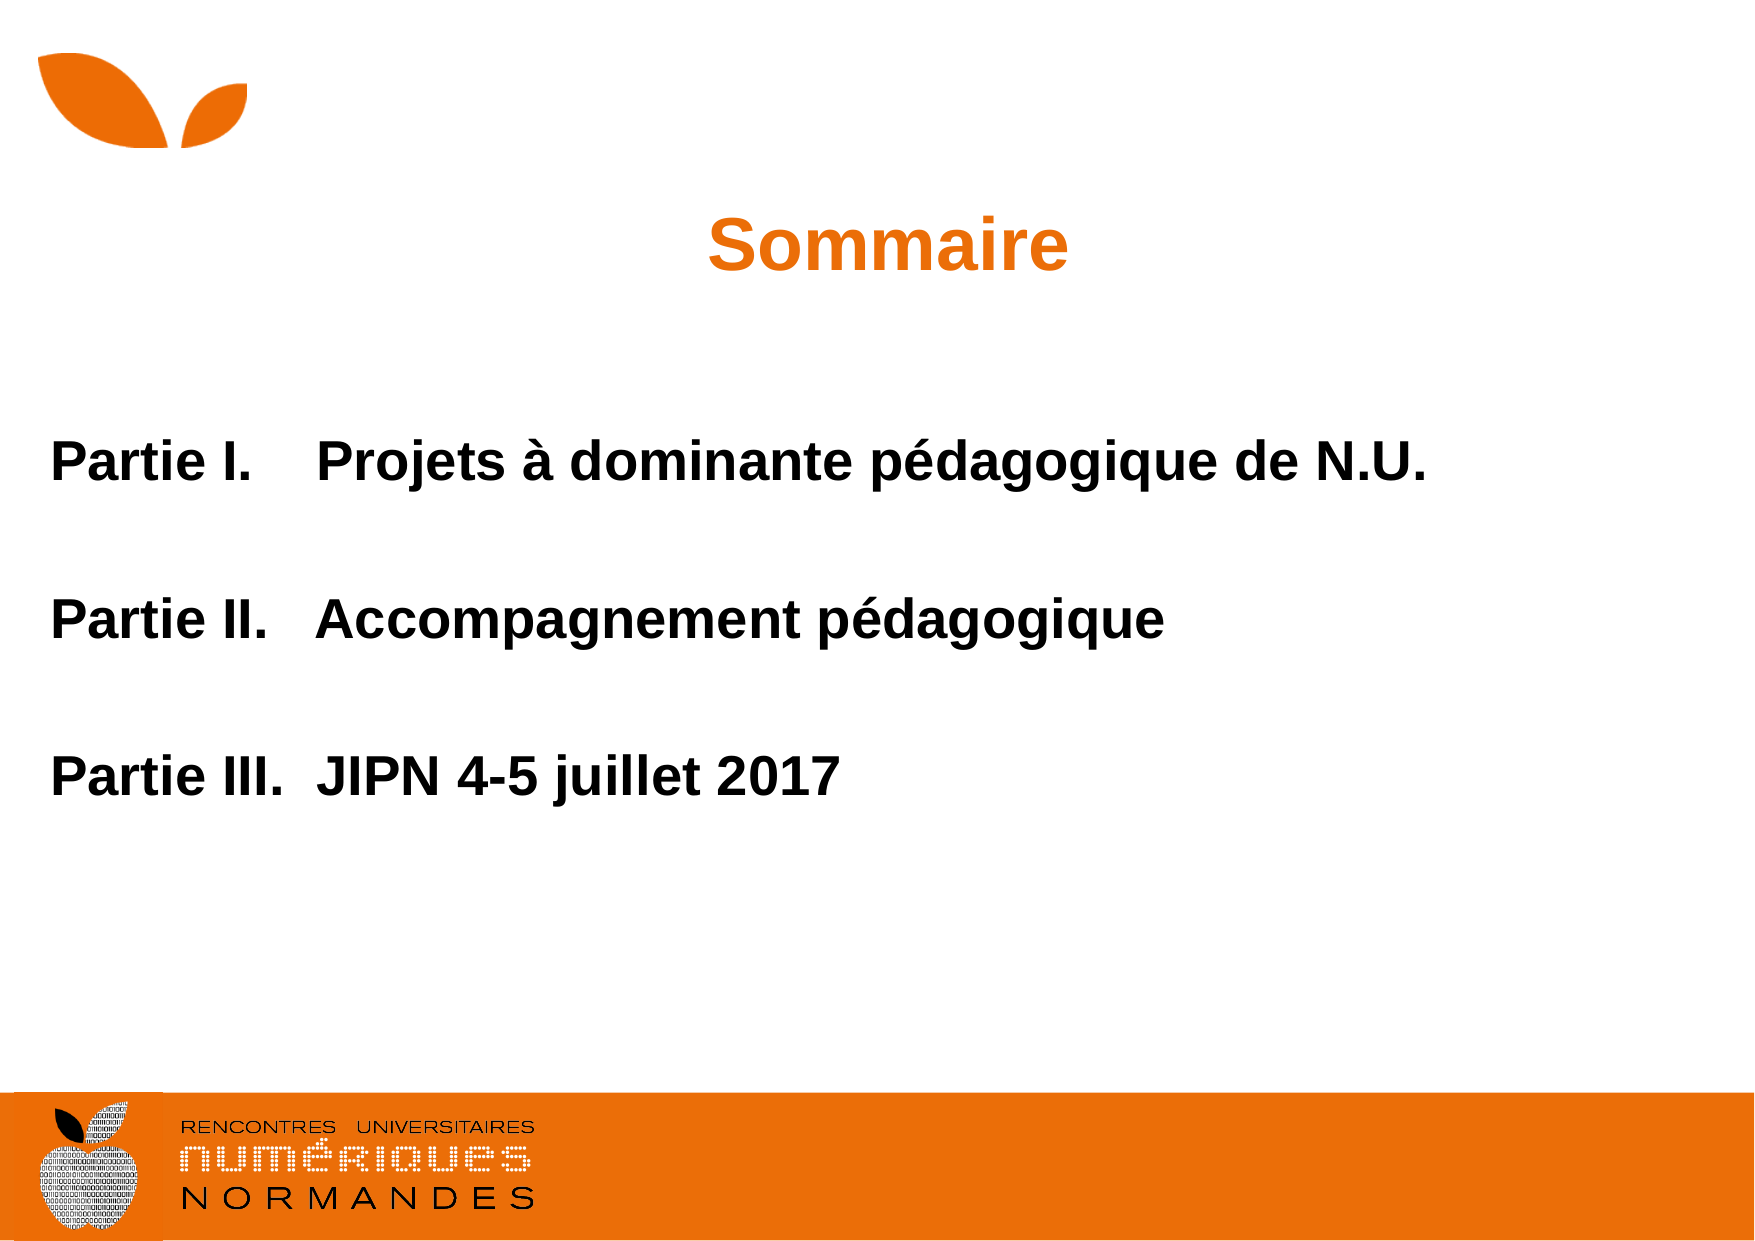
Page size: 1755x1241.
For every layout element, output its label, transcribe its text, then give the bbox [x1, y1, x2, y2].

subtitle Sommaire Partie I. Projets à dominante pédagogique de N.U. Partie II. Accompagnement pédagogique Partie III. JIPN 4-5 juillet 2017 [50, 194, 1728, 1022]
picture [38, 53, 247, 148]
picture [180, 1118, 541, 1217]
picture [14, 1092, 163, 1241]
